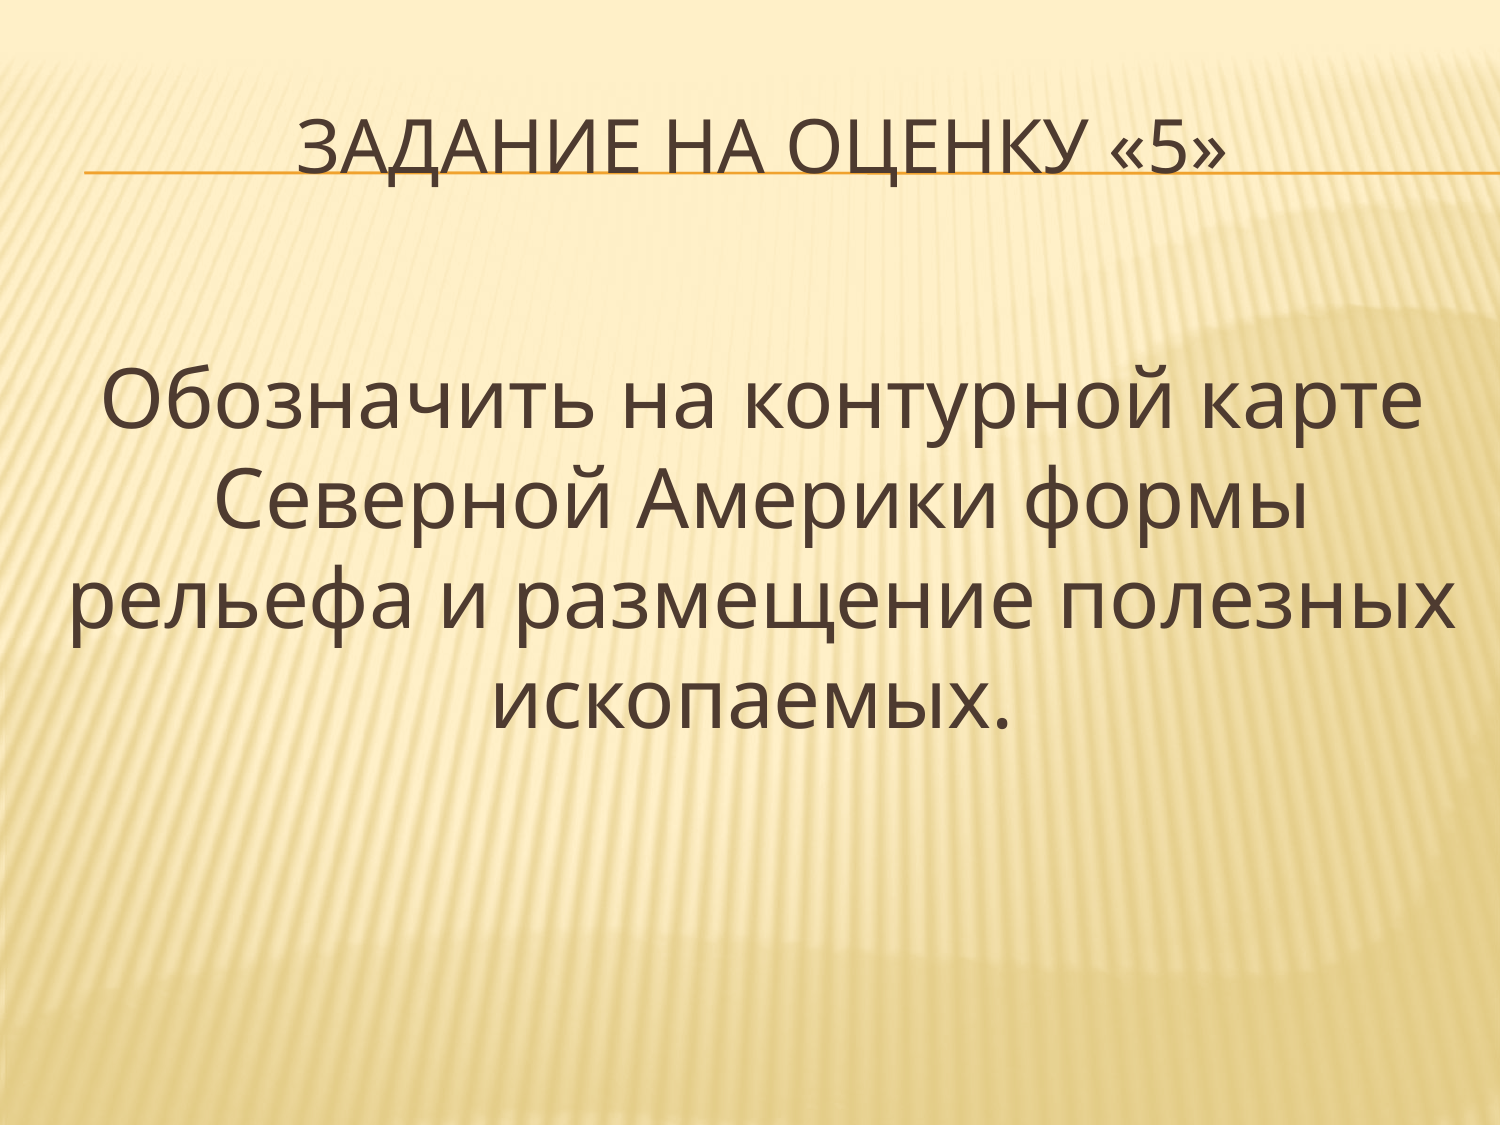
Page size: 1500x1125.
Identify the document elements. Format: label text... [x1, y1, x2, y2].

list Обозначить на контурной карте Северной Америки формы рельефа и размещение полезных ископаемых. [50, 338, 1475, 998]
title Задание на оценку «5» [50, 75, 1475, 213]
